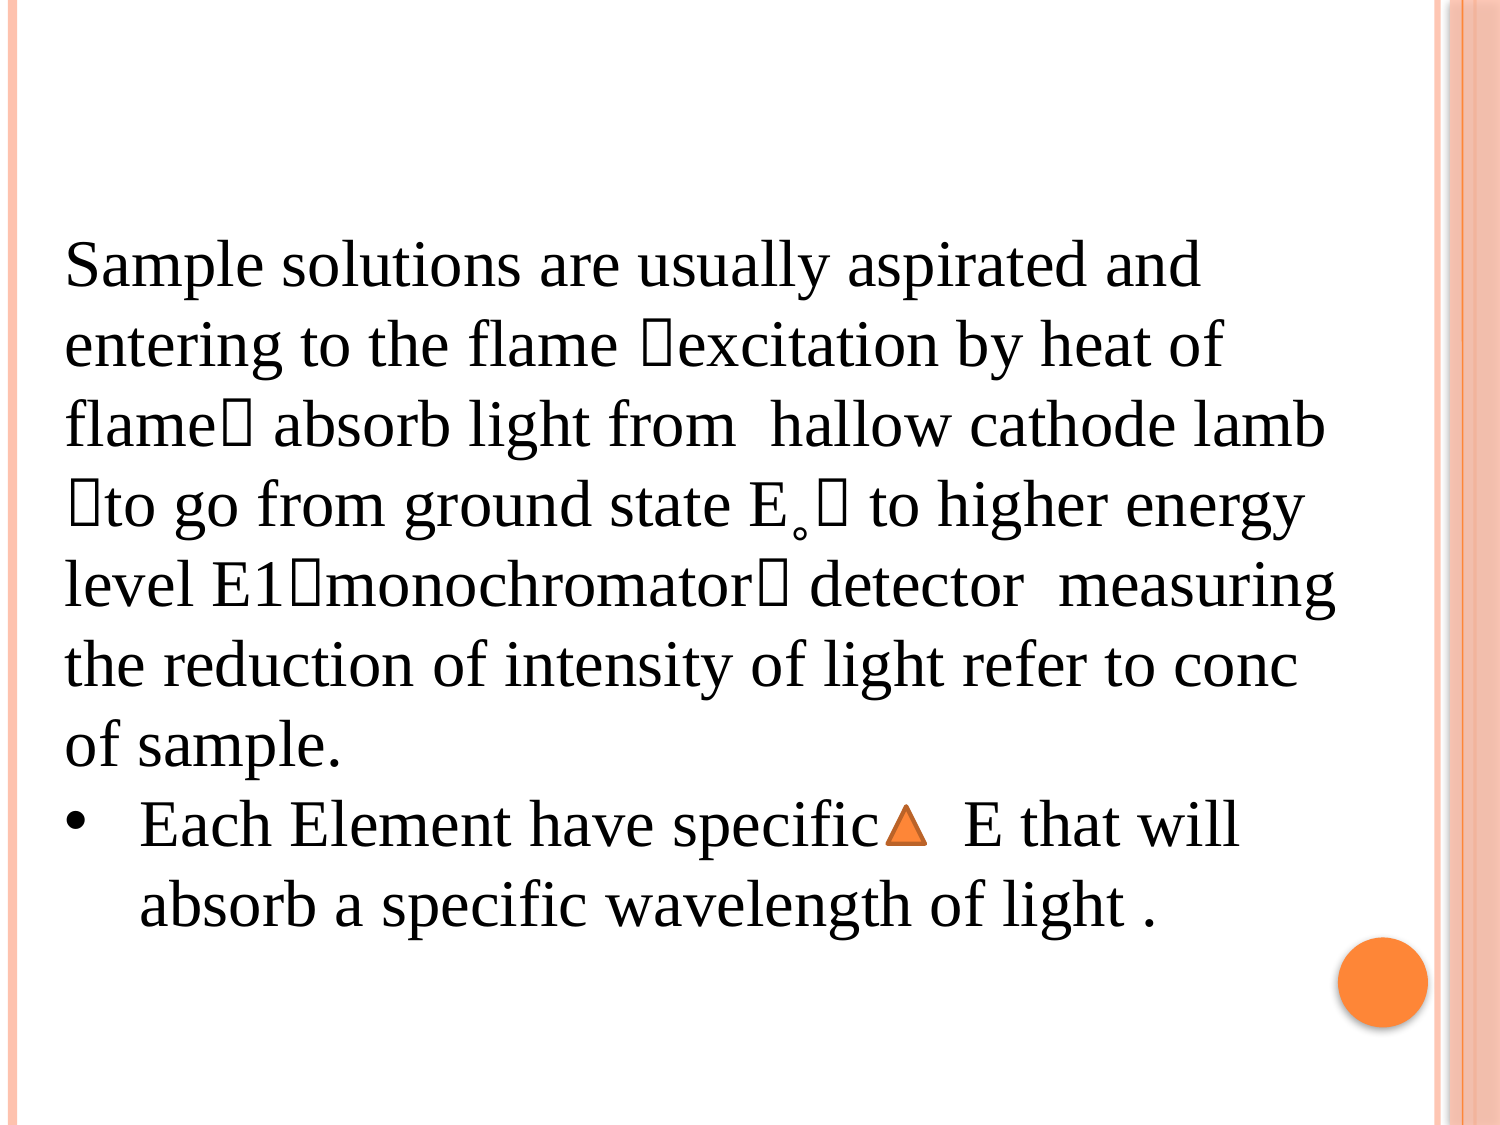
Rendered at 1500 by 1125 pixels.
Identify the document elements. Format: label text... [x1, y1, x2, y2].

text_box Sample solutions are usually aspirated and entering to the flame excitation by heat of flame absorb light from hallow cathode lamb to go from ground state E˳ to higher energy level E1monochromator detector measuring the reduction of intensity of light refer to conc of sample. Each Element have specific E that will absorb a specific wavelength of light . [50, 212, 1375, 1027]
text_box [885, 804, 927, 846]
